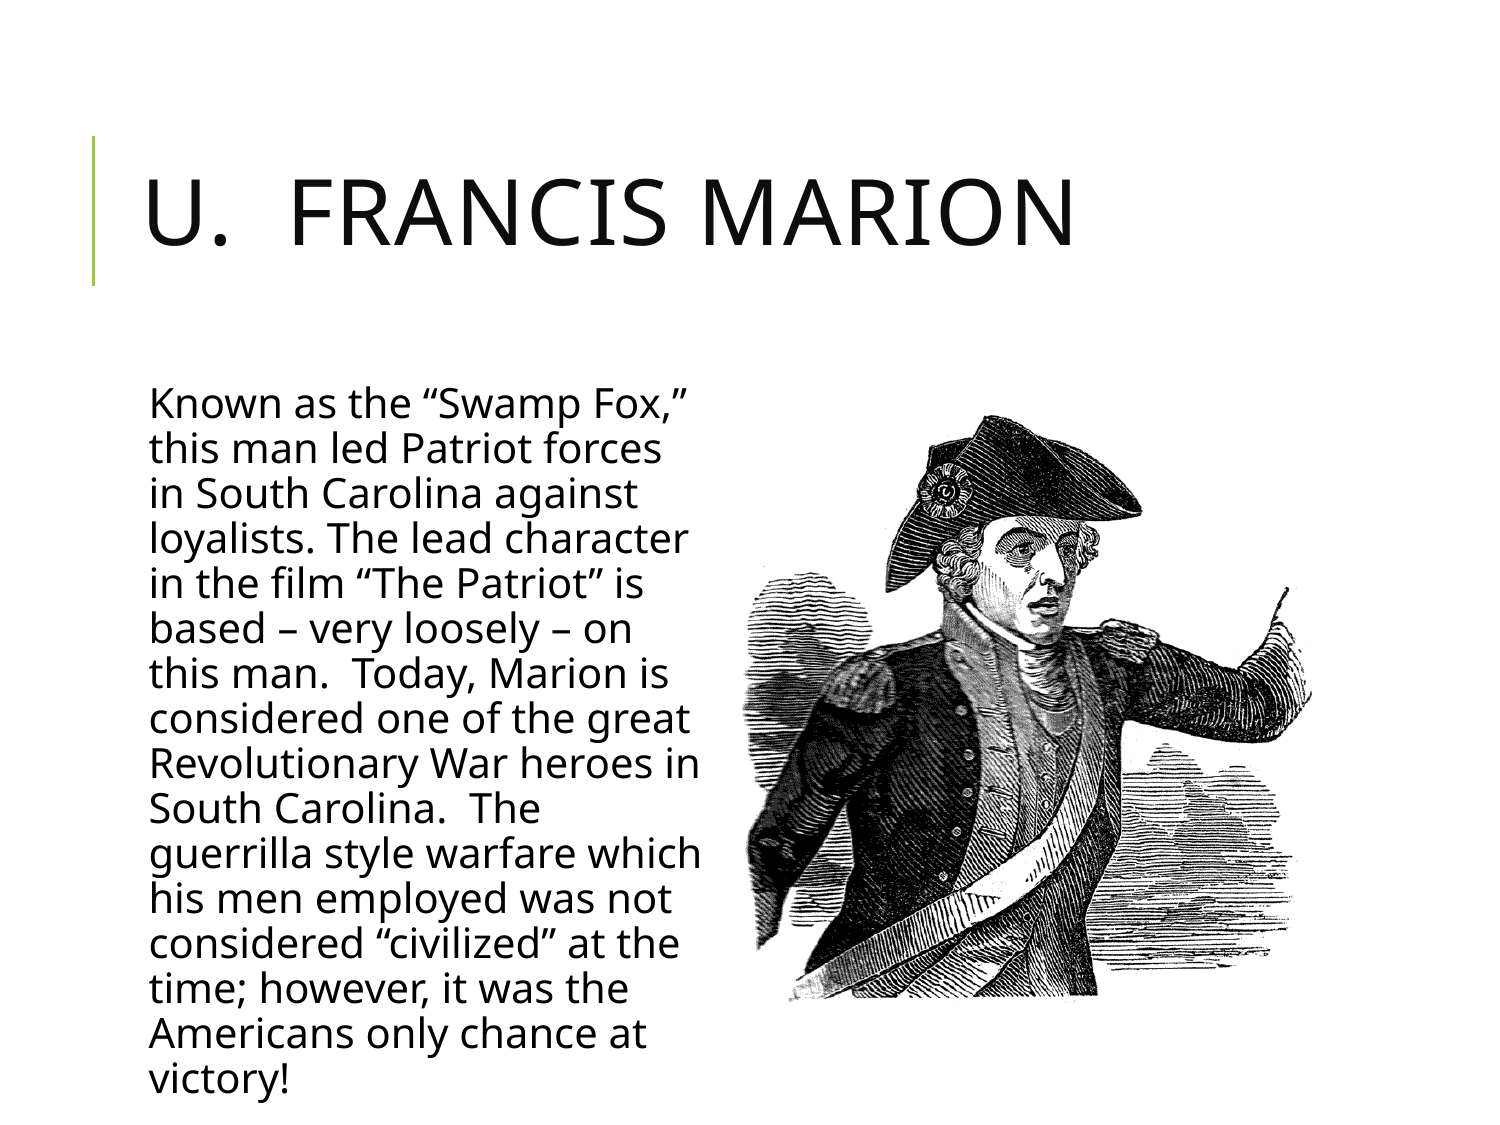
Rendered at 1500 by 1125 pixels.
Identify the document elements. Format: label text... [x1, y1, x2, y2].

title u. Francis marion [126, 96, 1322, 342]
list Known as the “Swamp Fox,” this man led Patriot forces in South Carolina against loyalists. The lead character in the film “The Patriot” is based – very loosely – on this man. Today, Marion is considered one of the great Revolutionary War heroes in South Carolina. The guerrilla style warfare which his men employed was not considered “civilized” at the time; however, it was the Americans only chance at victory! [126, 375, 711, 1035]
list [736, 406, 1323, 1004]
